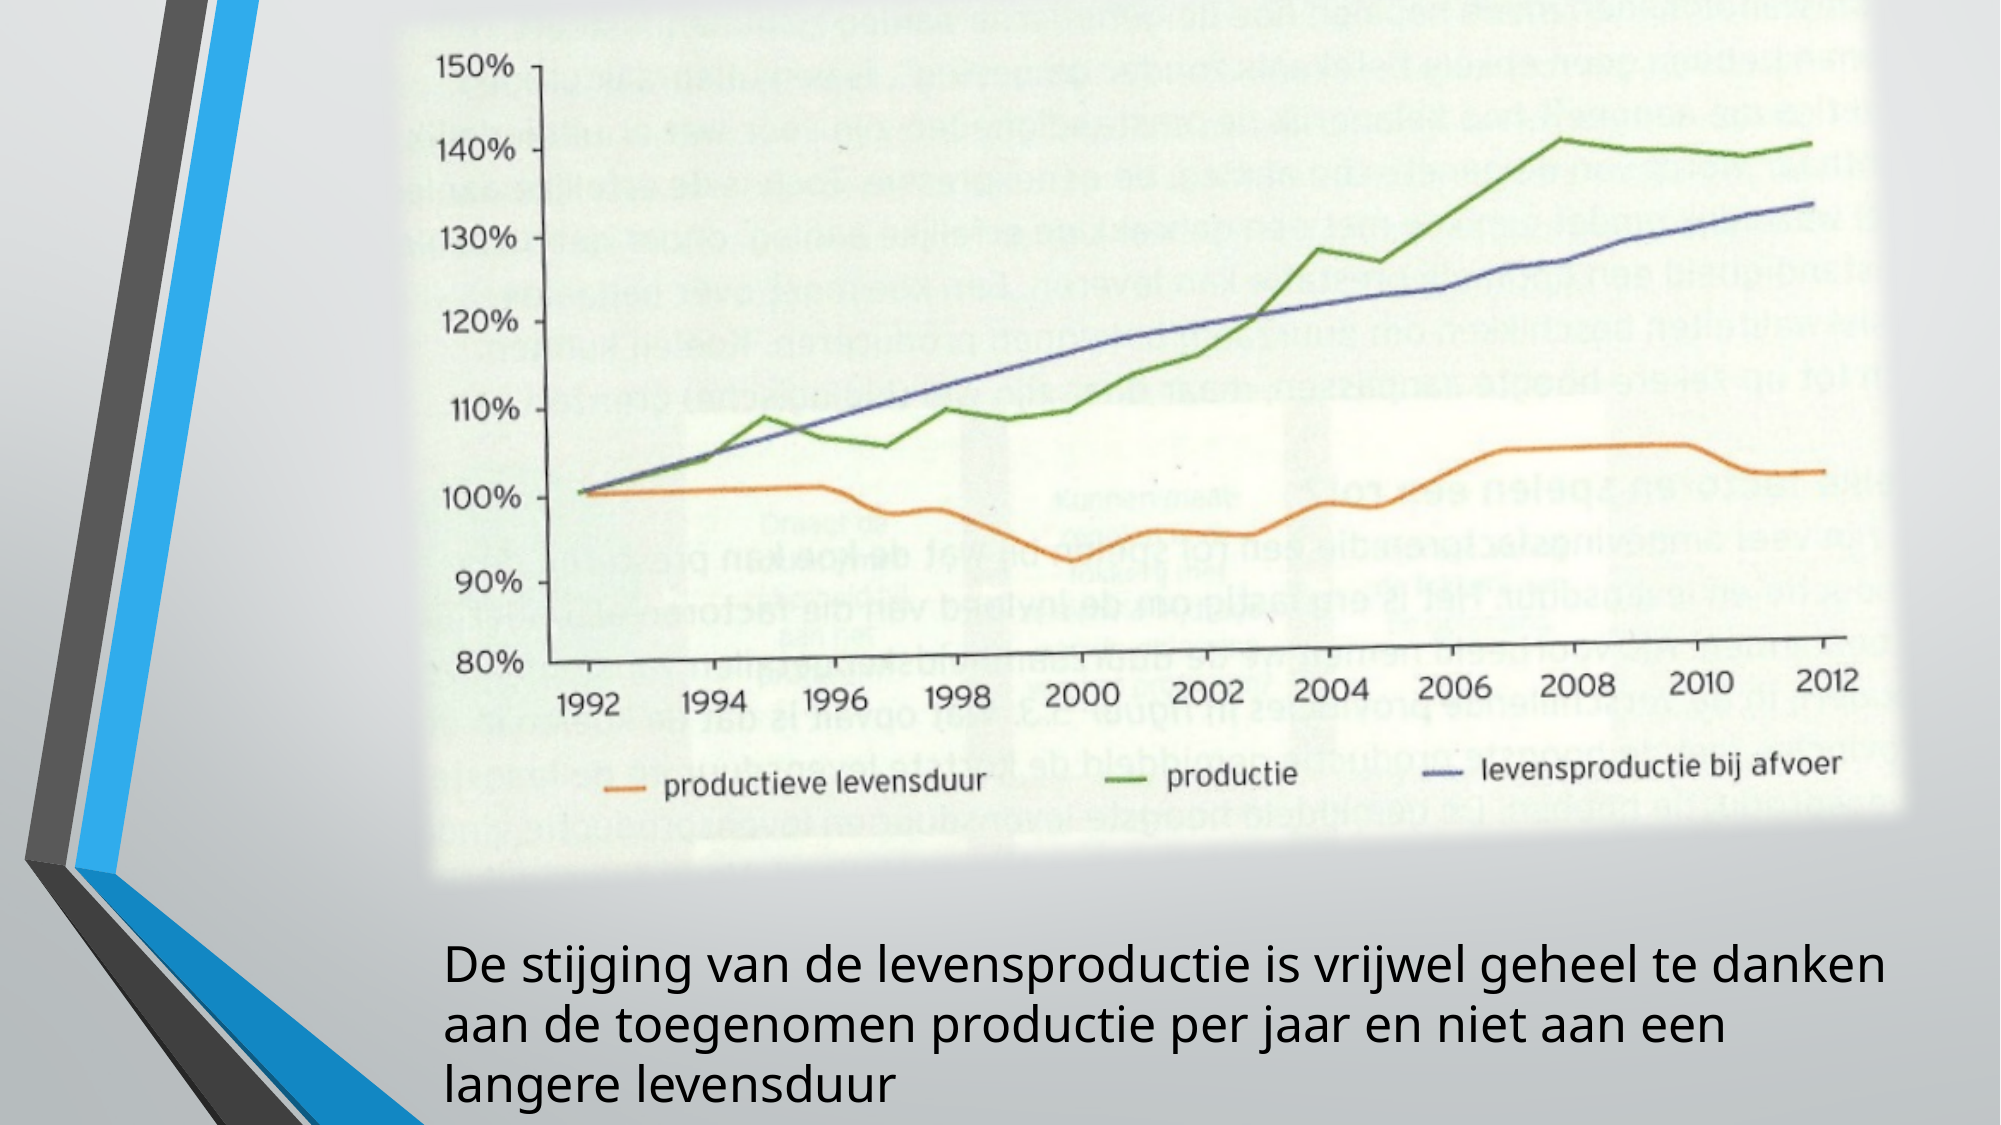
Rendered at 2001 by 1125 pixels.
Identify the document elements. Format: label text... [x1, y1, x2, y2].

picture [396, 0, 1904, 867]
text_box De stijging van de levensproductie is vrijwel geheel te danken aan de toegenomen productie per jaar en niet aan een langere levensduur [428, 924, 1923, 1120]
